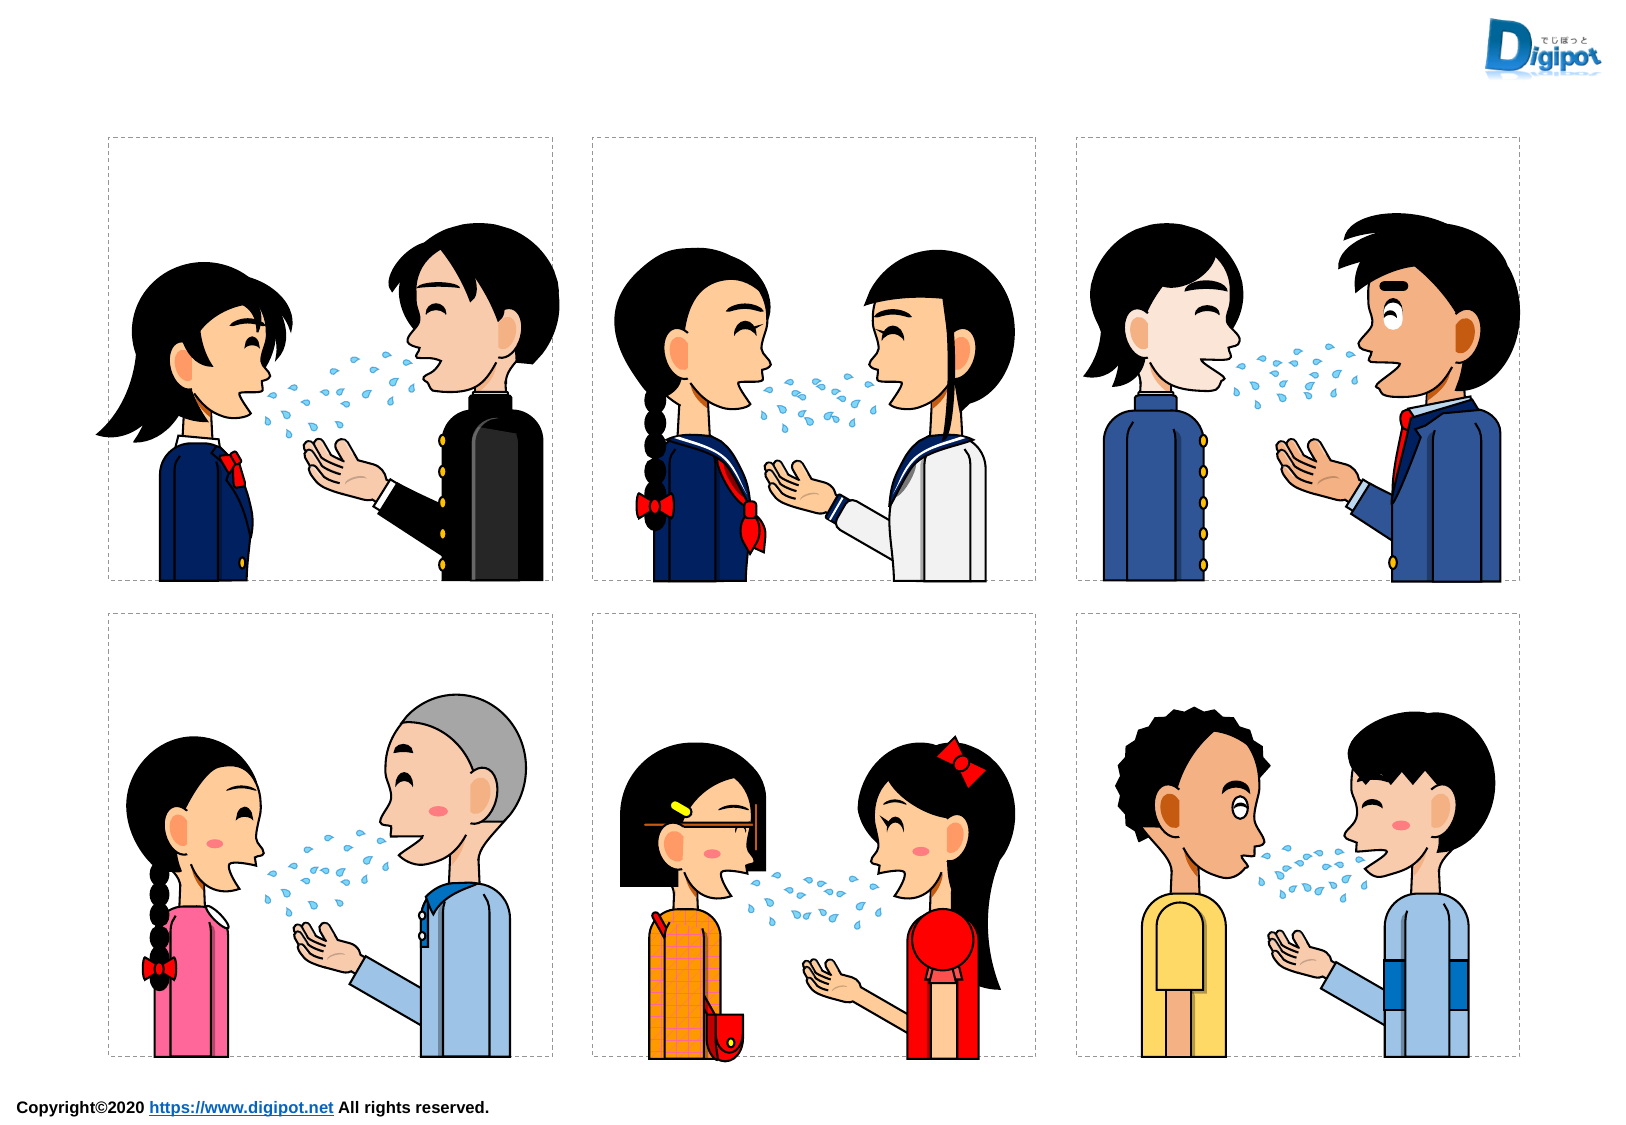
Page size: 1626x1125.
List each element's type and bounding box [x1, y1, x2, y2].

picture [1485, 18, 1602, 82]
text_box [127, 694, 526, 1057]
text_box [97, 214, 558, 581]
text_box [1090, 215, 1519, 582]
text_box [1103, 711, 1495, 1058]
text_box [621, 738, 1015, 1062]
text_box [622, 231, 1015, 582]
